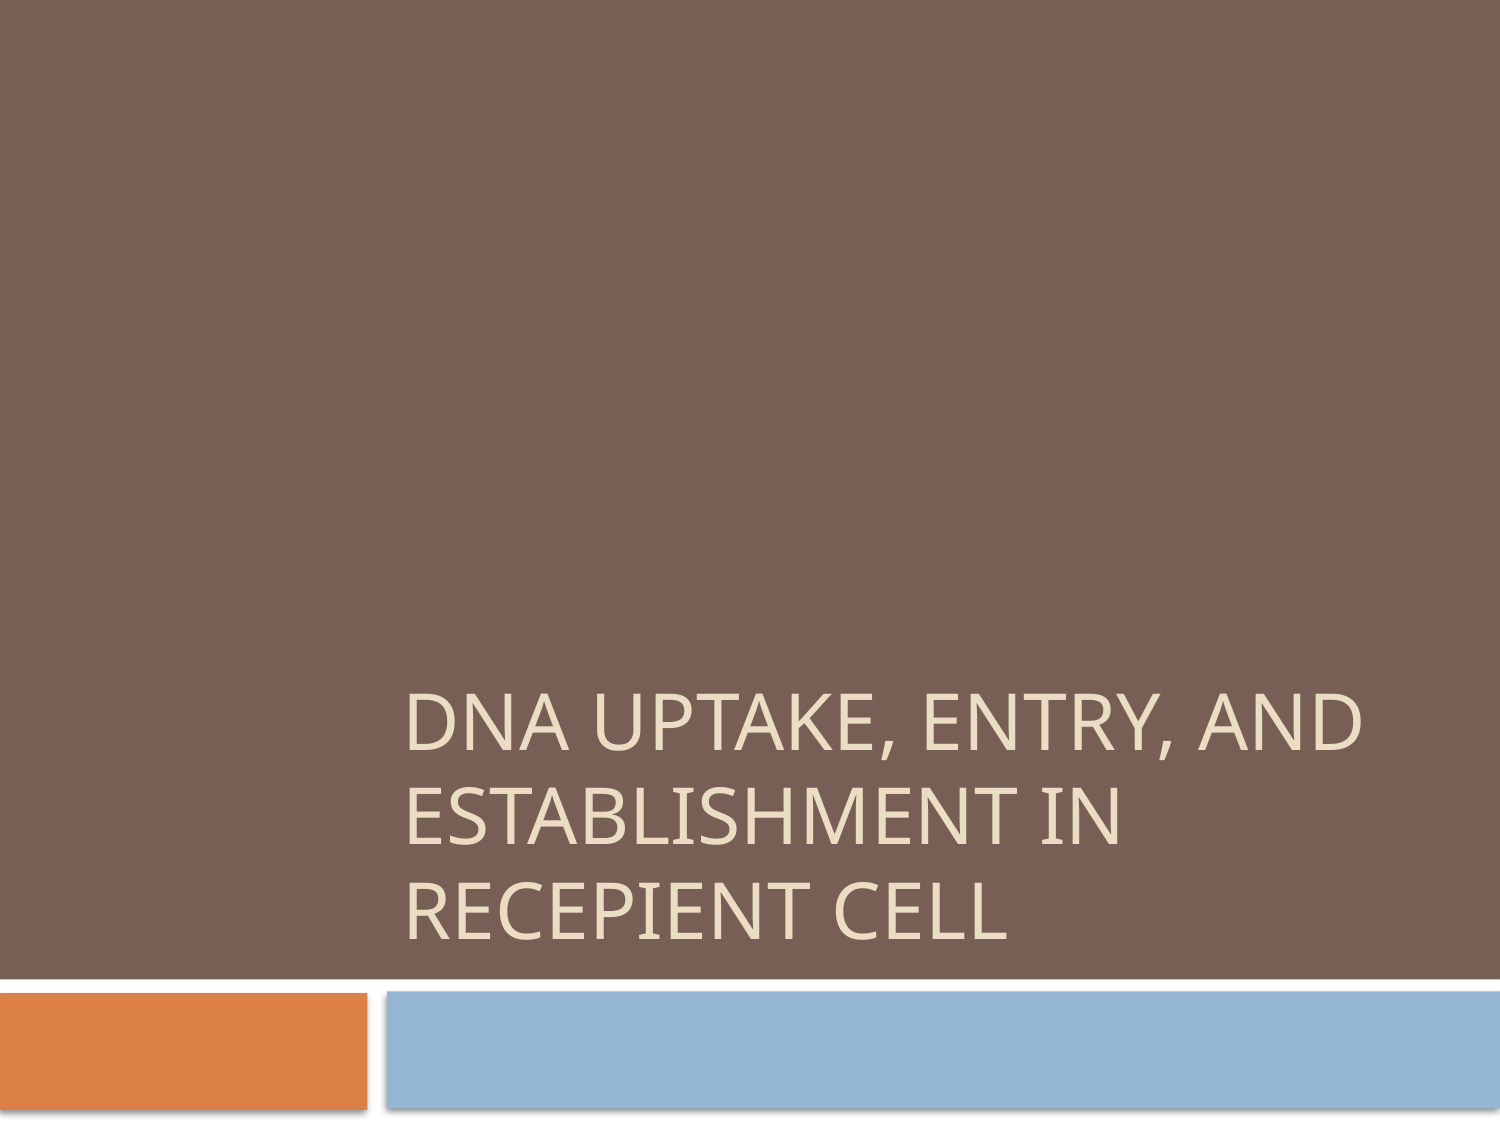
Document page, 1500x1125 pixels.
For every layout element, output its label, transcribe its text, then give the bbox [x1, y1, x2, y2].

title DNA uptake, Entry, and Establishment in recepient cell [387, 662, 1450, 963]
